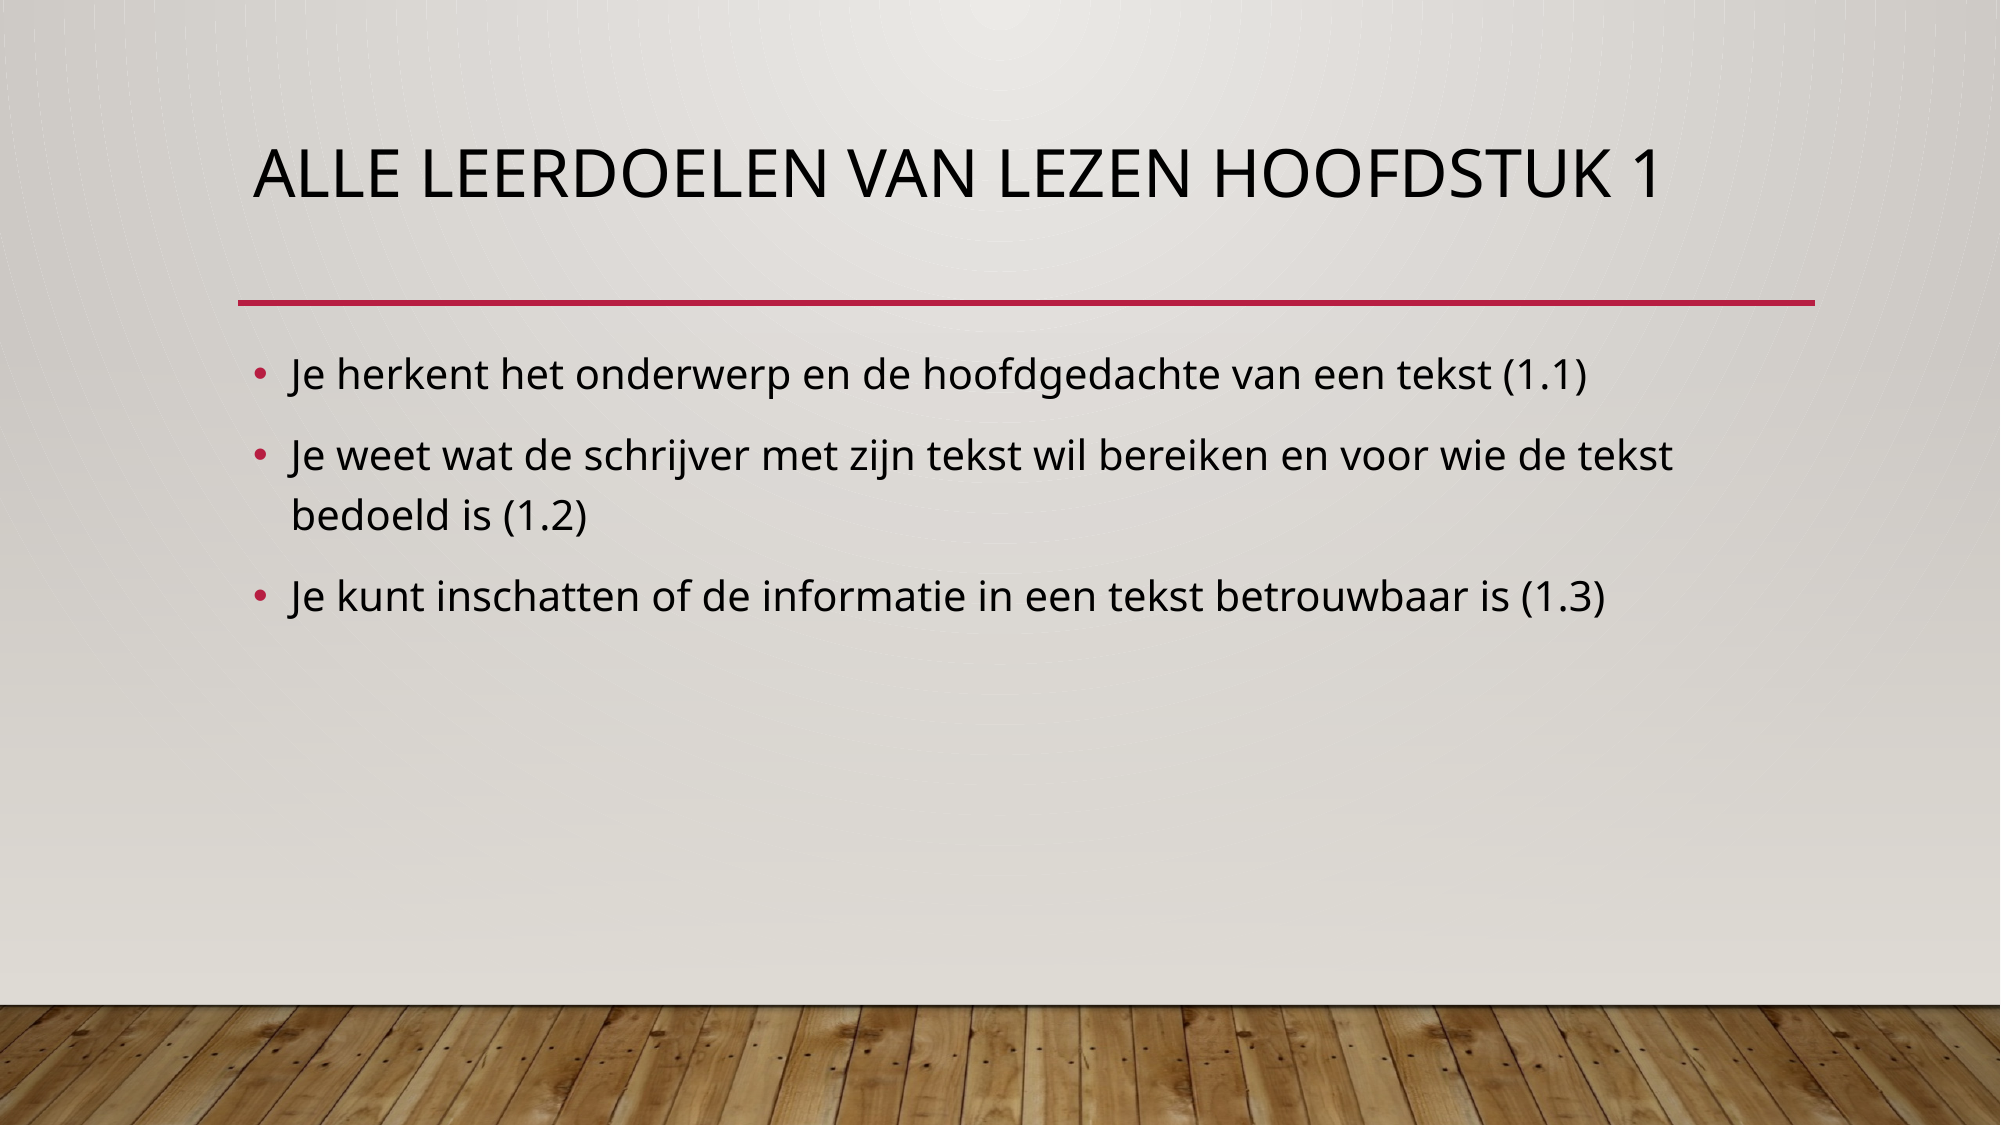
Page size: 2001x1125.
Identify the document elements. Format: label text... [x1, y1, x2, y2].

picture [0, 1005, 2000, 1125]
list Je herkent het onderwerp en de hoofdgedachte van een tekst (1.1) Je weet wat de schrijver met zijn tekst wil bereiken en voor wie de tekst bedoeld is (1.2) Je kunt inschatten of de informatie in een tekst betrouwbaar is (1.3) [238, 330, 1814, 897]
title Alle leerdoelen van Lezen hoofdstuk 1 [238, 131, 1814, 305]
